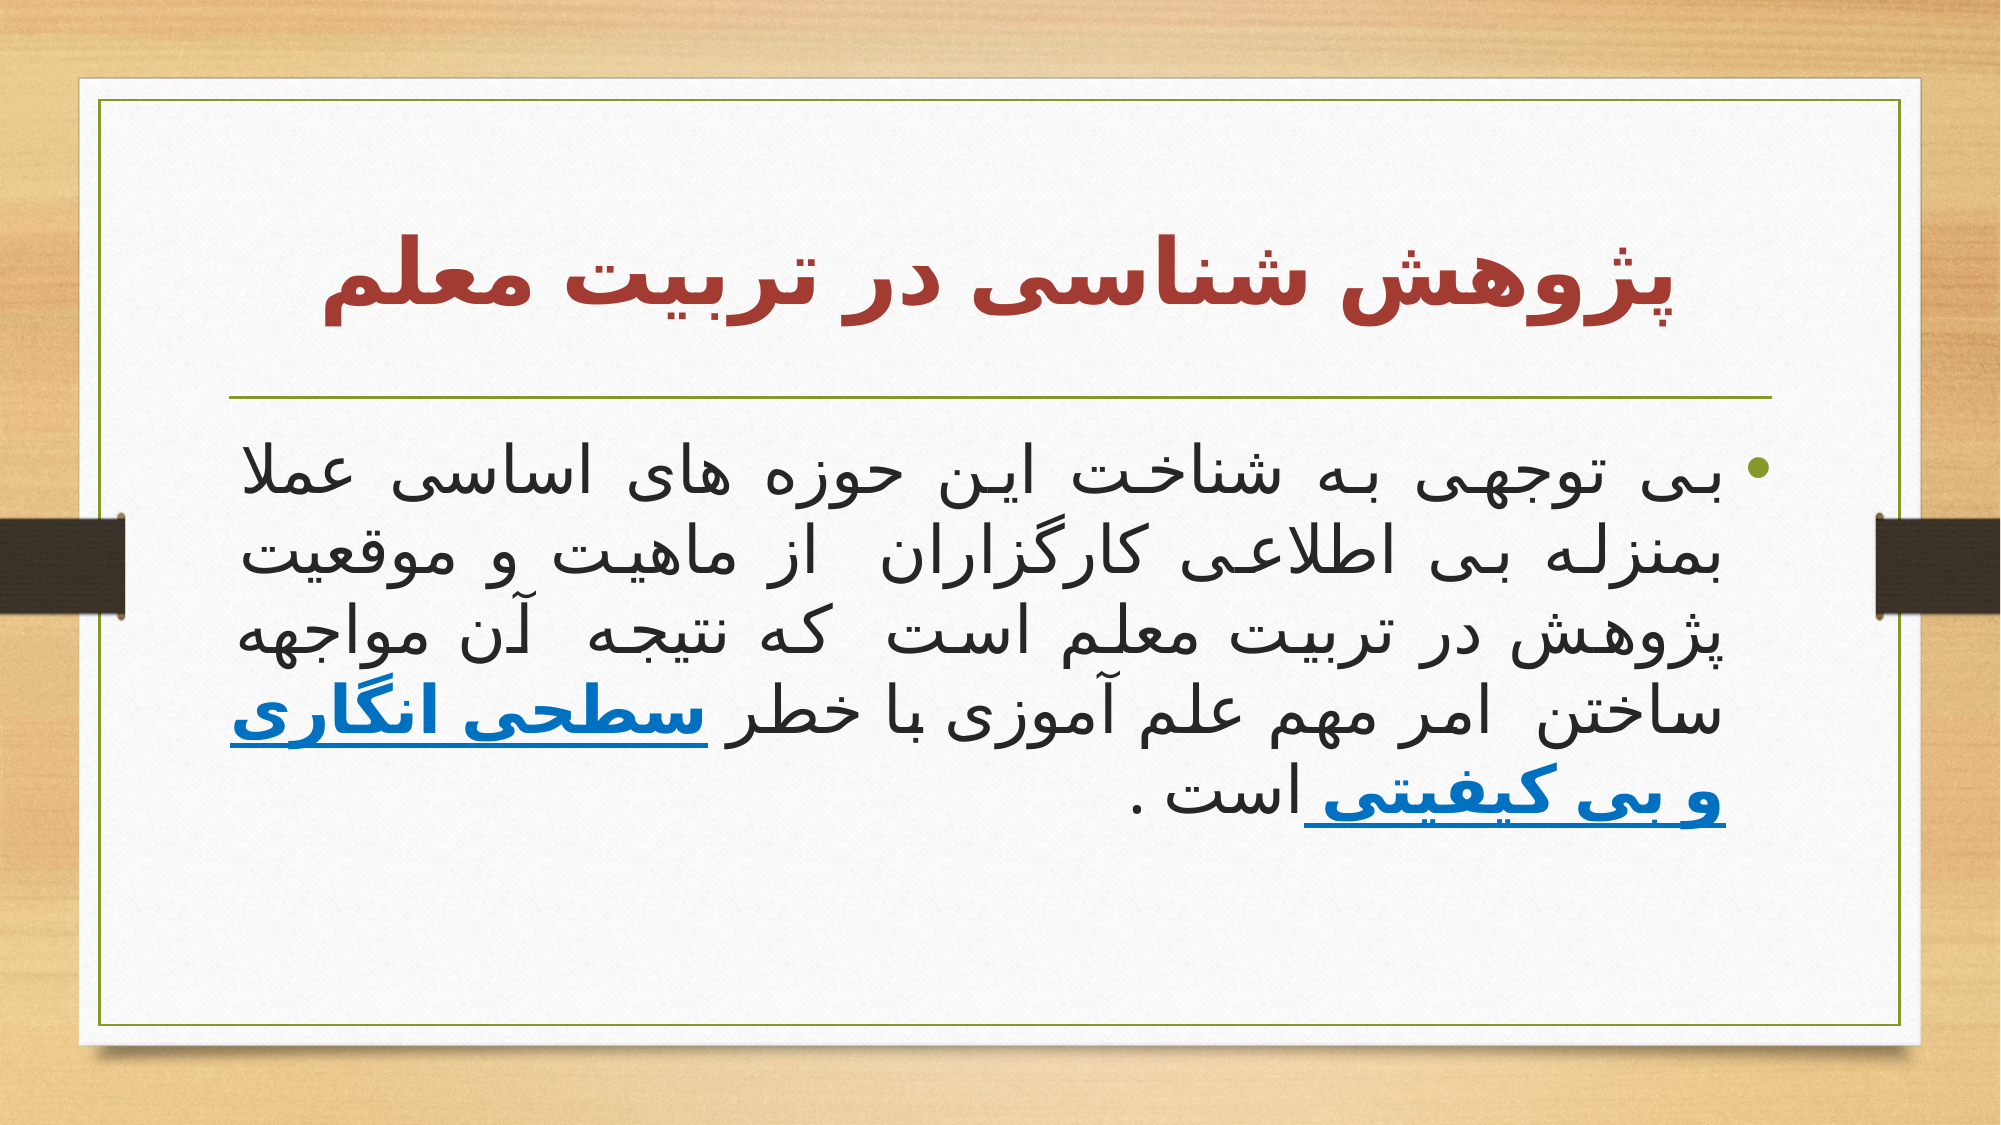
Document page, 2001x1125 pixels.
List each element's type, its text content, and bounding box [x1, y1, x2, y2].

list بی توجهی به شناخت این حوزه های اساسی عملا بمنزله بی اطلاعی کارگزاران از ماهیت و موقعیت پژوهش در تربیت معلم است که نتیجه آن مواجهه ساختن امر مهم علم آموزی با خطر سطحی انگاری و بی کیفیتی است . [212, 419, 1788, 964]
title پژوهش شناسی در تربیت معلم [212, 161, 1788, 375]
picture [0, 0, 2001, 1125]
